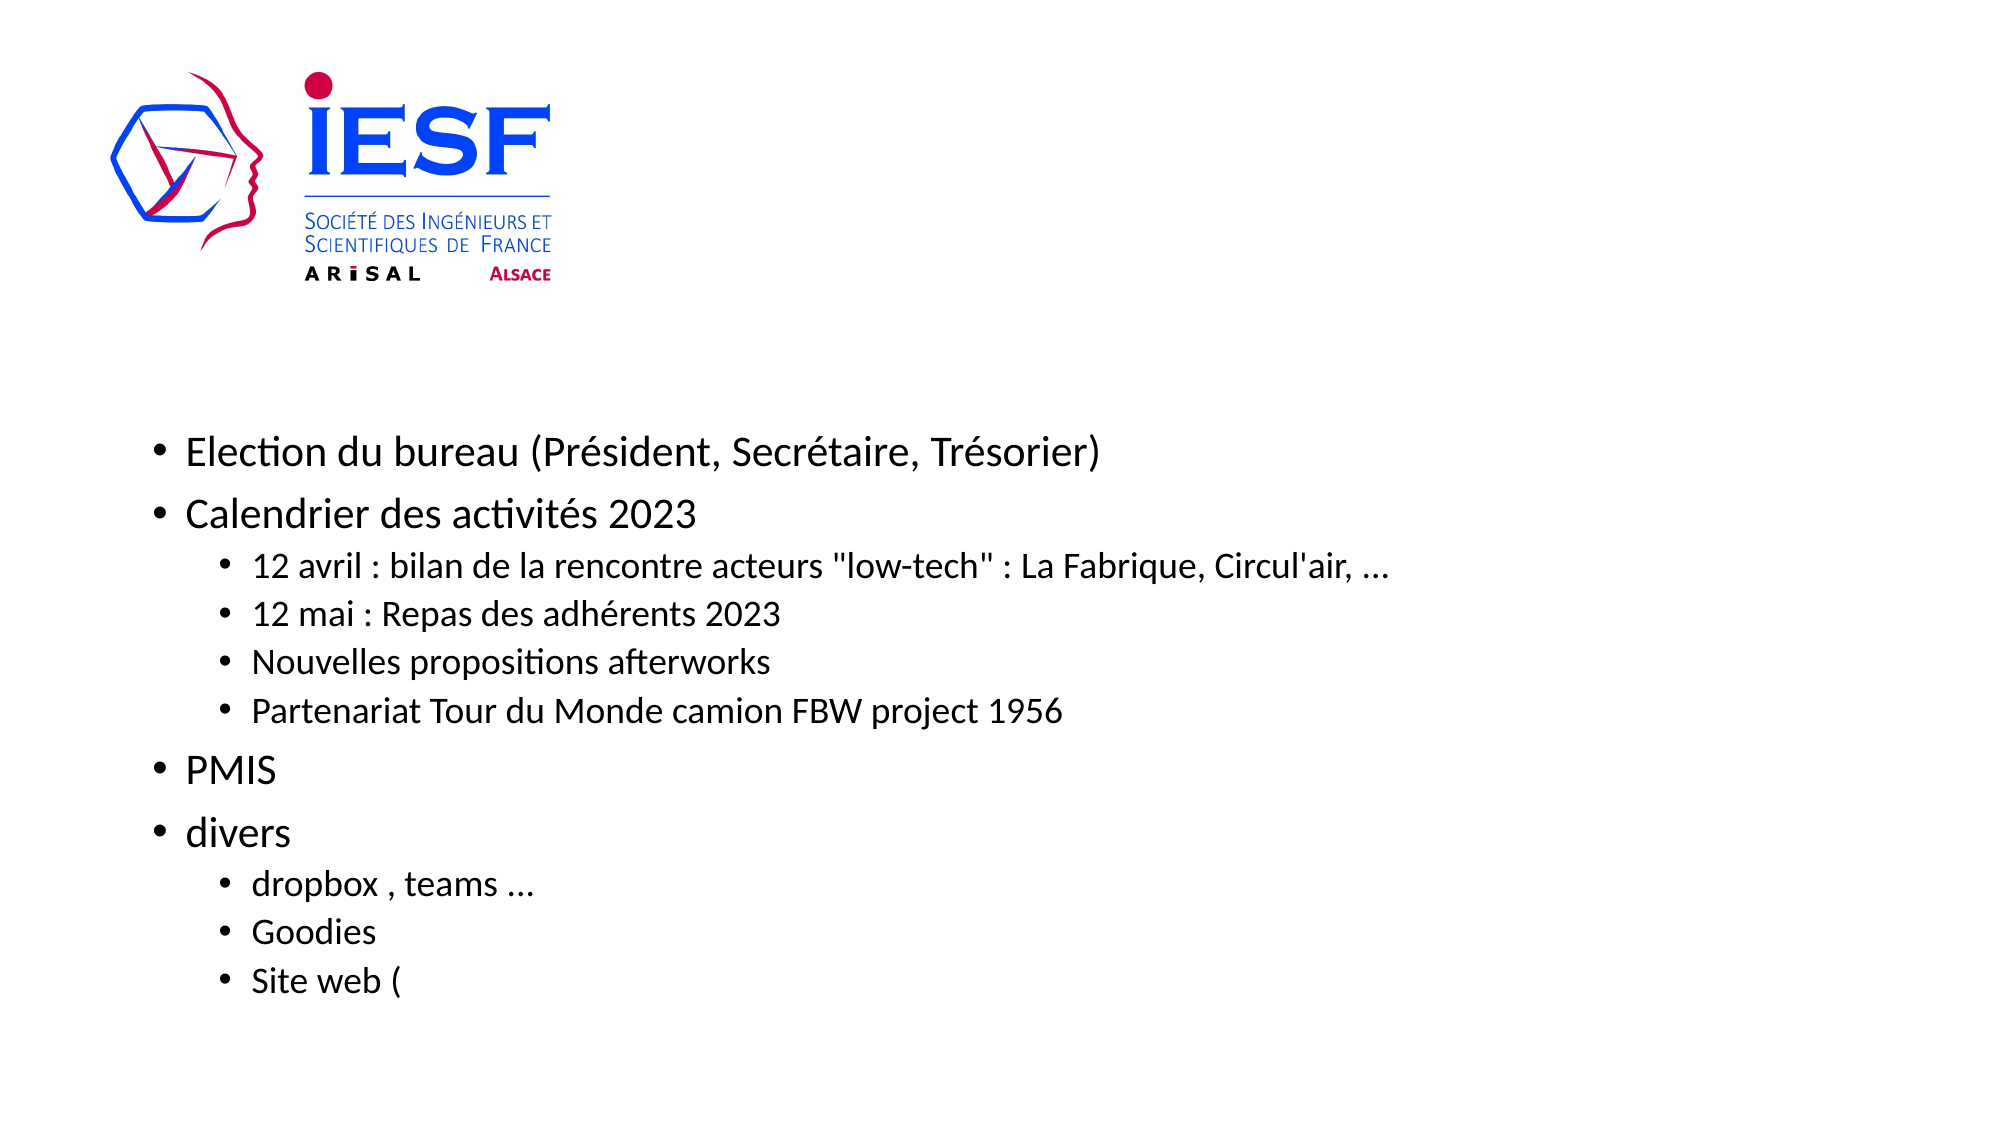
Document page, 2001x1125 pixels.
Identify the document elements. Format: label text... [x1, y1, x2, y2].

picture [97, 59, 564, 293]
list Election du bureau (Président, Secrétaire, Trésorier) Calendrier des activités 2023 12 avril : bilan de la rencontre acteurs "low-tech" : La Fabrique, Circul'air, ... 12 mai : Repas des adhérents 2023 Nouvelles propositions afterworks Partenariat Tour du Monde camion FBW project 1956 PMIS divers dropbox , teams ... Goodies Site web ( [137, 420, 1863, 1014]
